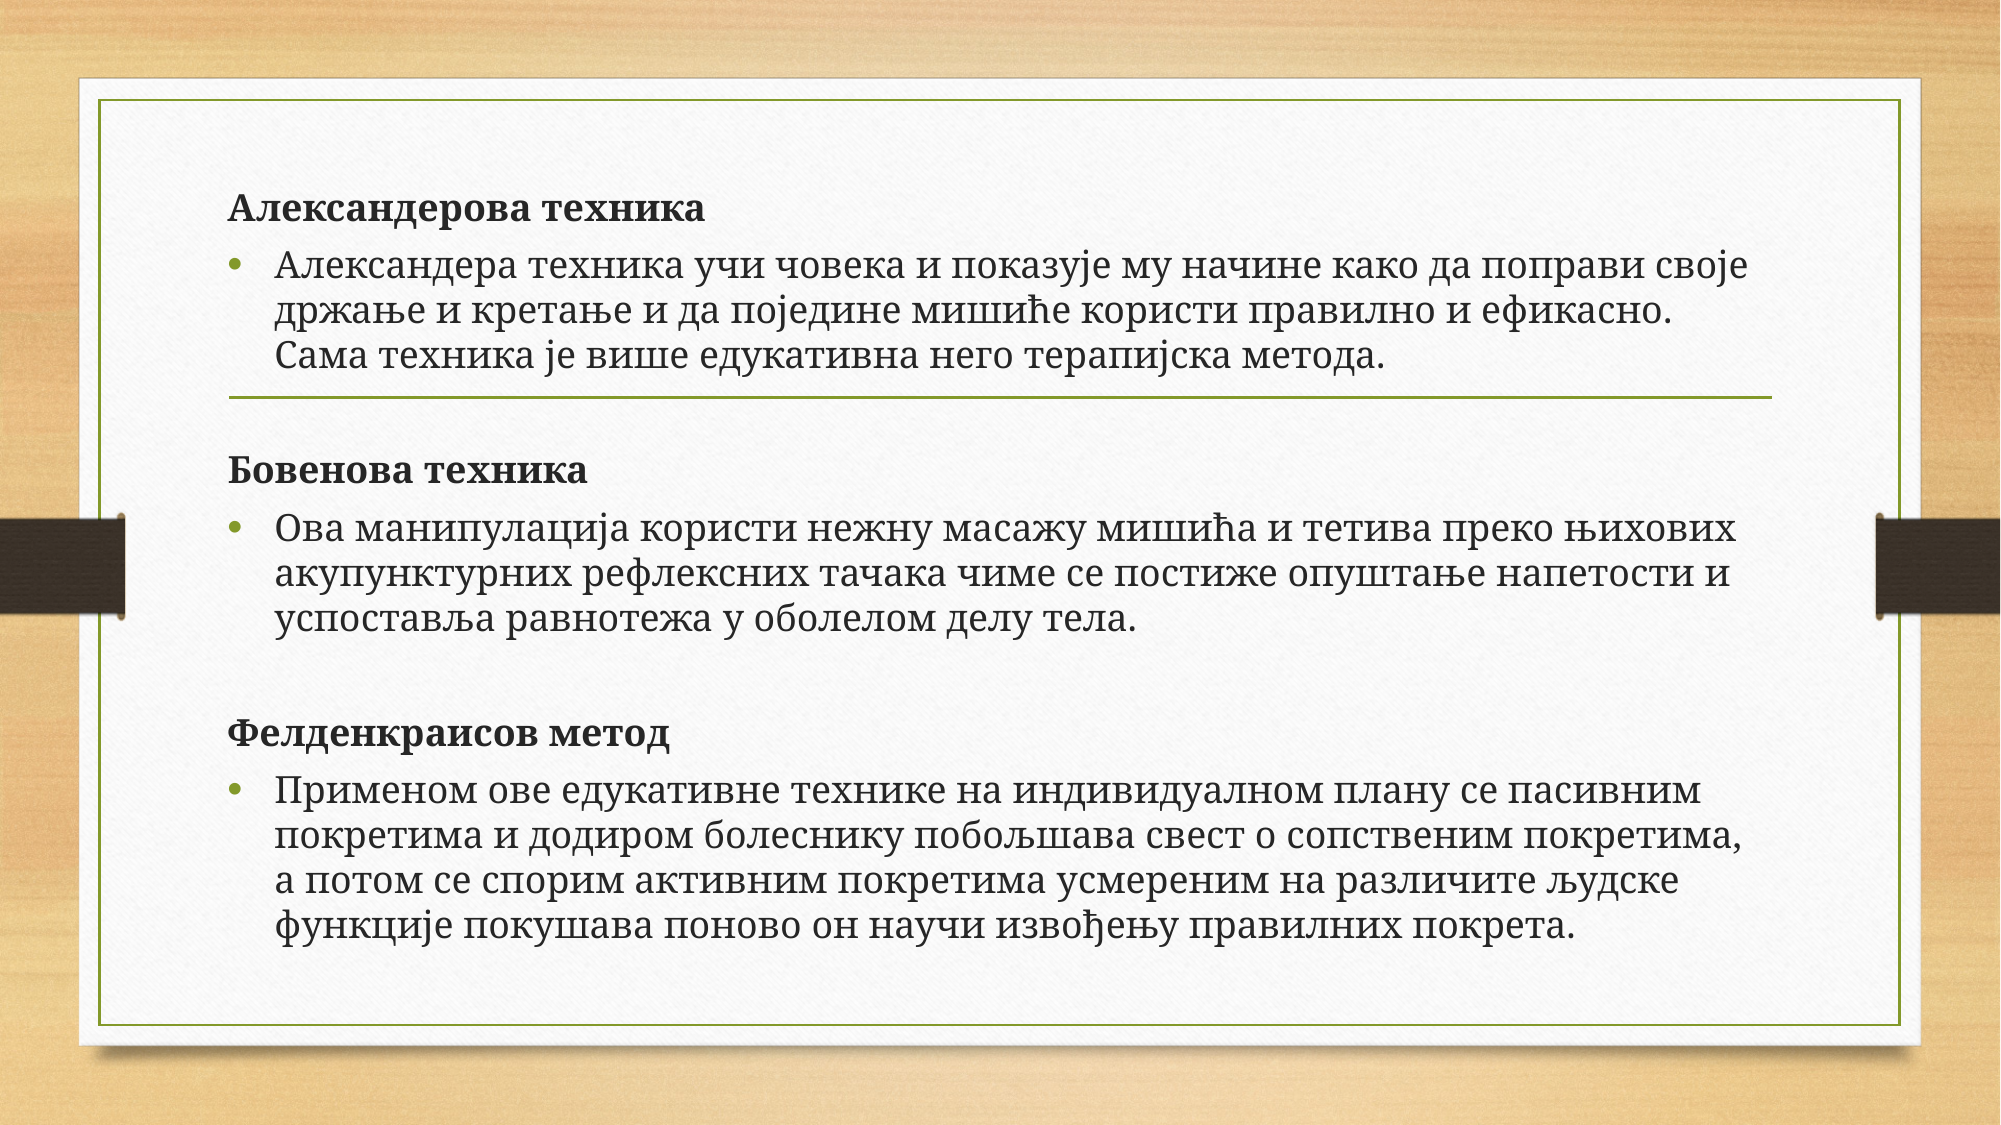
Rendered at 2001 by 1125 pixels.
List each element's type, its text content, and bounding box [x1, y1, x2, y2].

list Александерова техника Александера техника учи човека и показује му начине како да поправи своје држање и кретање и да поједине мишиће користи правилно и ефикасно. Сама техника је више едукативна него терапијска метода. Бовенова техника Ова манипулација користи нежну масажу мишића и тетива преко њихових акупунктурних рефлексних тачака чиме се постиже опуштање напетости и успоставља равнотежа у оболелом делу тела. Фелденкраисов метод Применом ове едукативне технике на индивидуалном плану се пасивним покретима и додиром болеснику побољшава свест о сопственим покретима, а потом се спорим активним покретима усмереним на различите људске функције покушава поново он научи извођењу правилних покрета. [212, 140, 1788, 964]
picture [0, 0, 2001, 1125]
